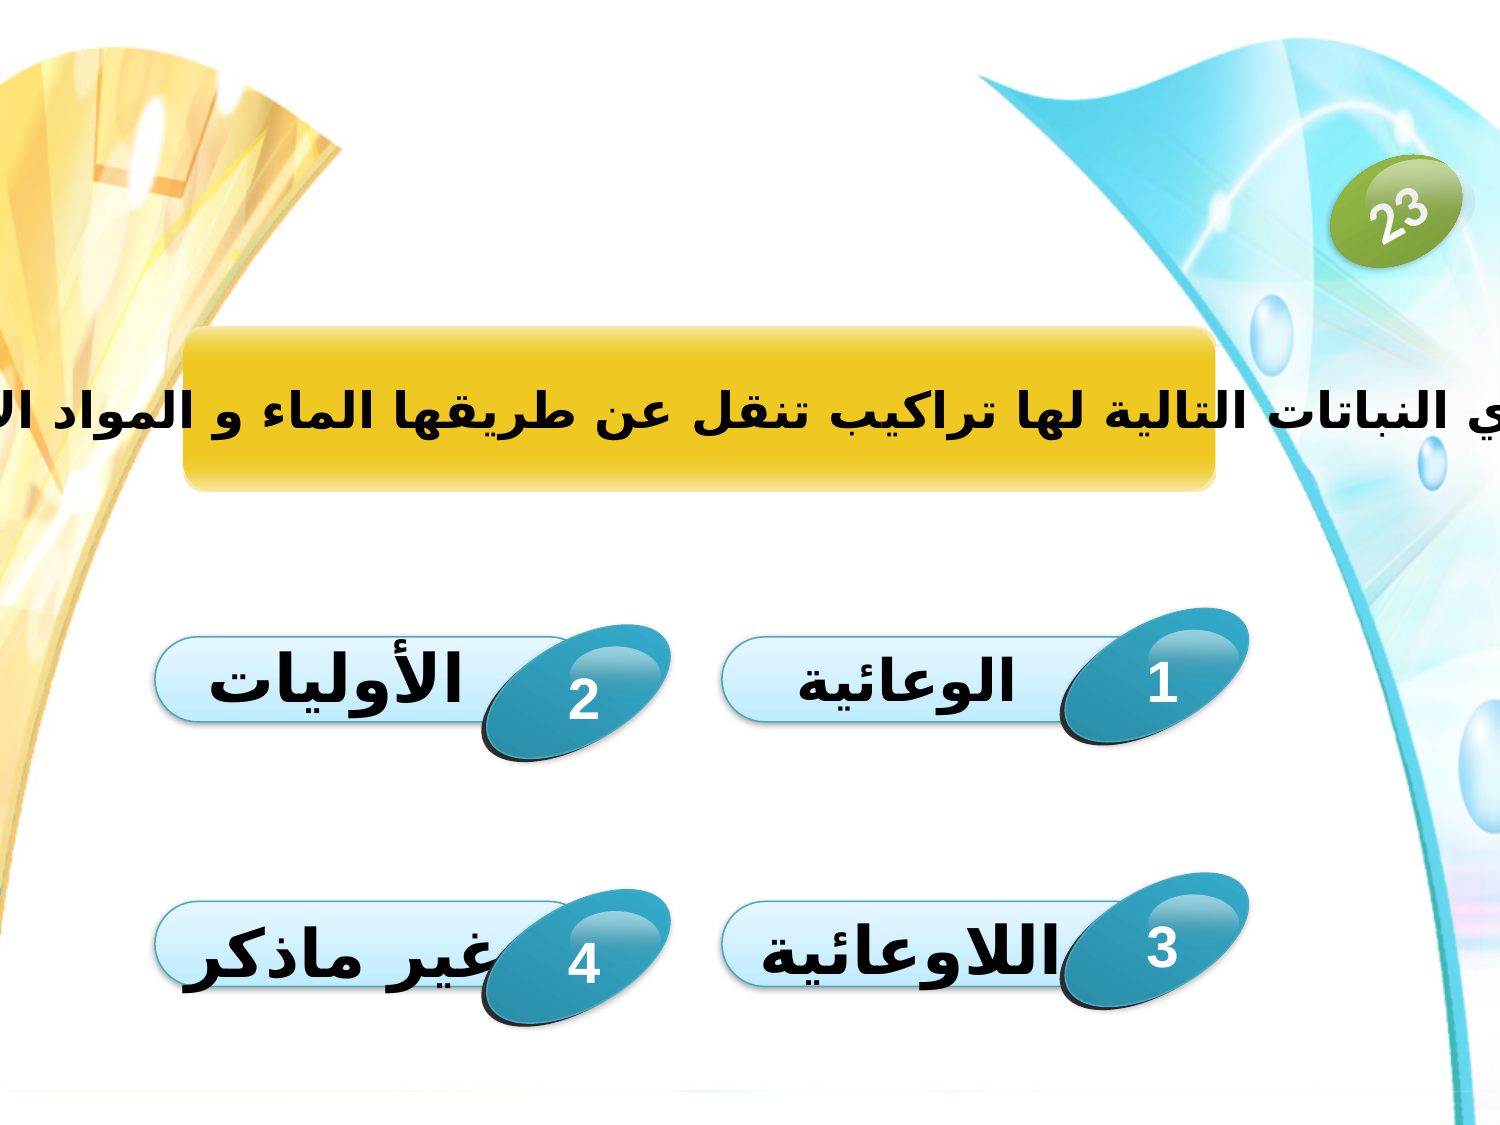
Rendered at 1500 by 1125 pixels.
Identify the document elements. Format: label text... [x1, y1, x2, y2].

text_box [154, 628, 680, 747]
text_box 23 [1330, 178, 1418, 268]
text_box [135, 901, 680, 1036]
picture [0, 0, 1500, 1125]
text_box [182, 325, 1216, 492]
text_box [721, 623, 1259, 731]
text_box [691, 888, 1259, 997]
